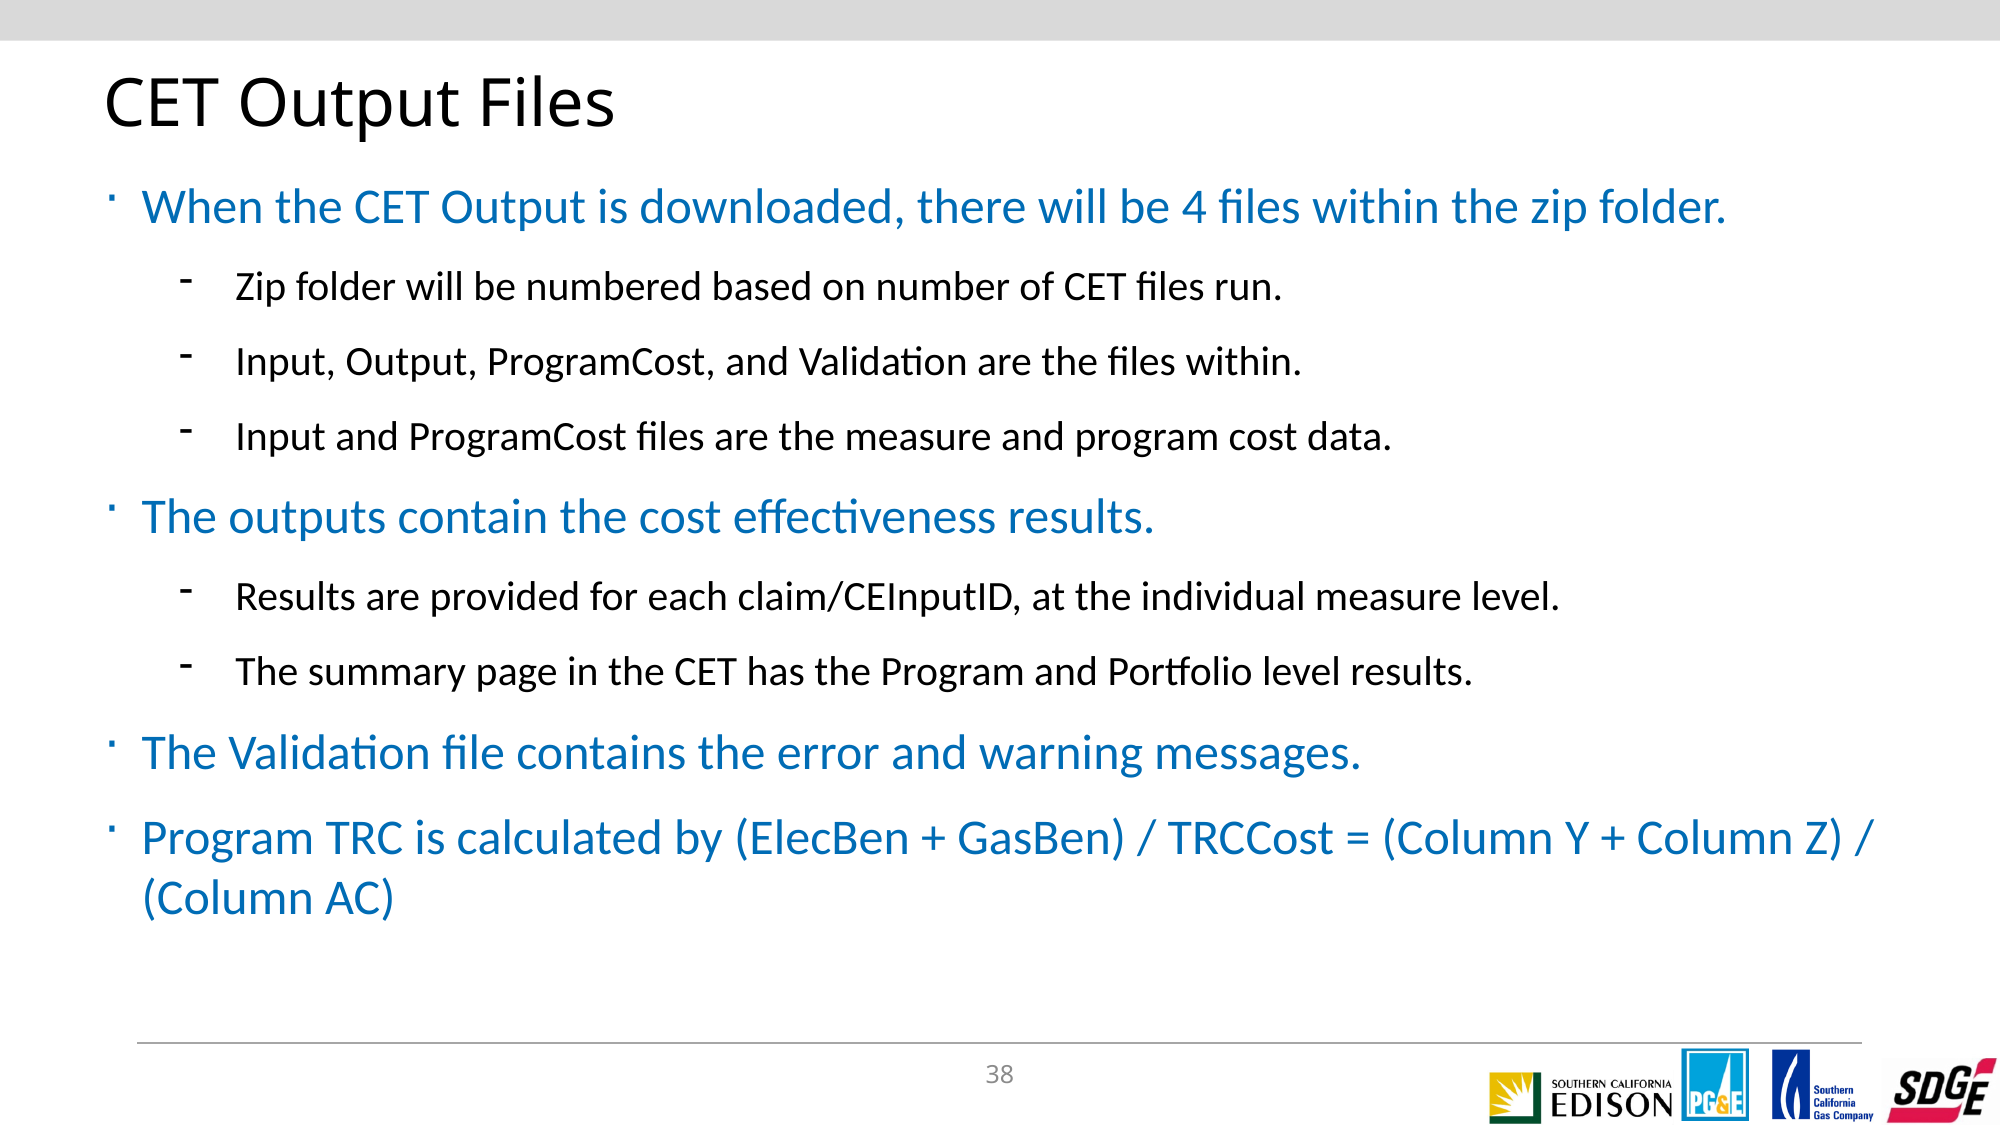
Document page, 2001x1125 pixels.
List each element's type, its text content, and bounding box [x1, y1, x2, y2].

slide_number 38 [774, 1045, 1225, 1106]
text_box When the CET Output is downloaded, there will be 4 files within the zip folder. Zip folder will be numbered based on number of CET files run. Input, Output, ProgramCost, and Validation are the files within. Input and ProgramCost files are the measure and program cost data. The outputs contain the cost effectiveness results. Results are provided for each claim/CEInputID, at the individual measure level. The summary page in the CET has the Program and Portfolio level results. The Validation file contains the error and warning messages. Program TRC is calculated by (ElecBen + GasBen) / TRCCost = (Column Y + Column Z) / (Column AC) [89, 166, 1959, 1045]
text_box CET Output Files [89, 36, 1437, 166]
picture [1479, 1045, 2000, 1125]
